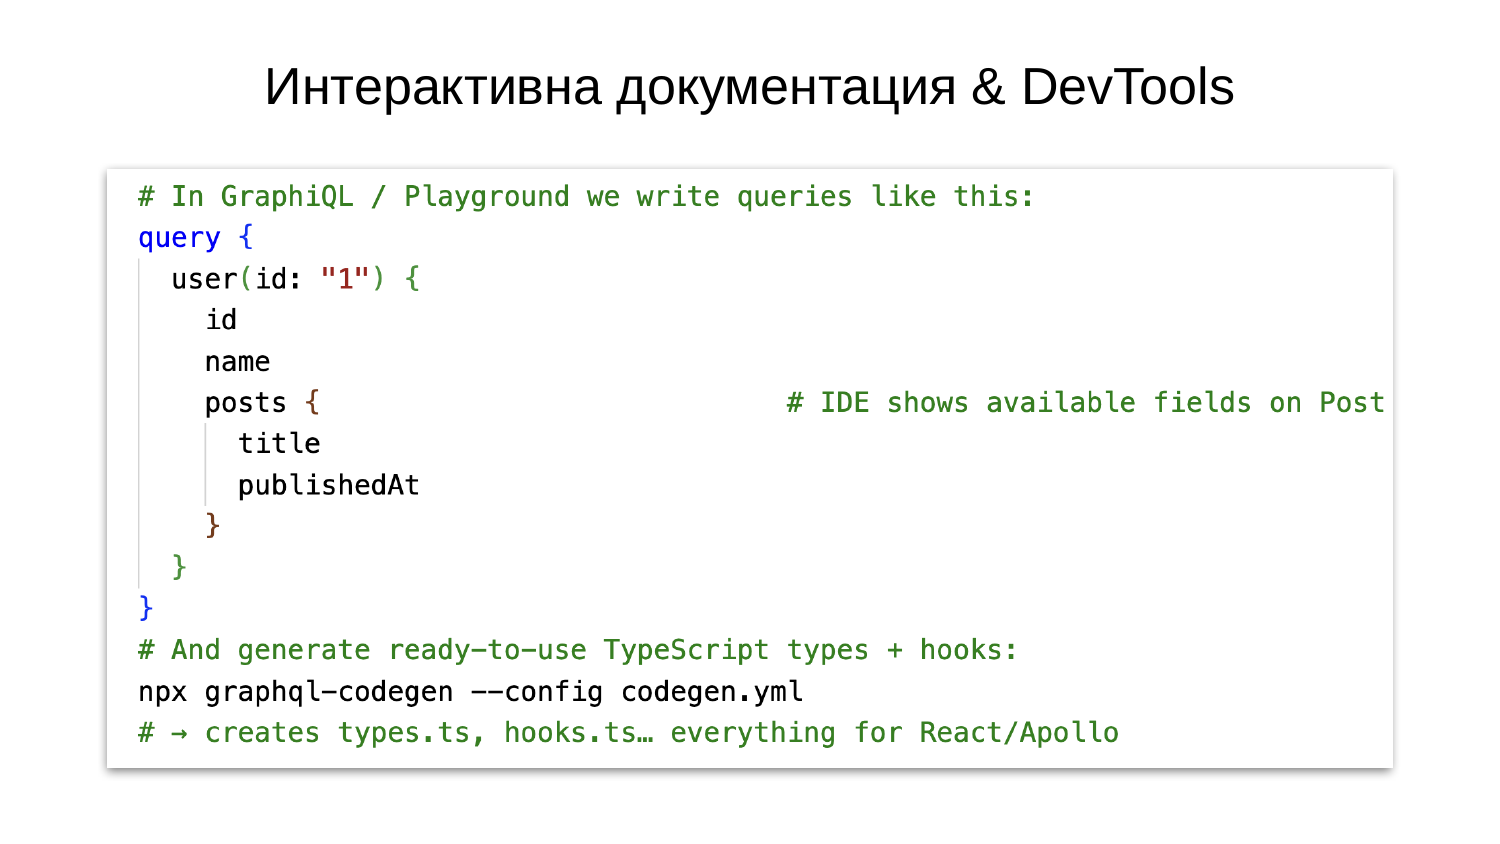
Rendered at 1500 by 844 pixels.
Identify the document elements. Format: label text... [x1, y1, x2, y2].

title Интерактивна документация & DevTools [51, 14, 1449, 153]
picture [107, 169, 1393, 769]
